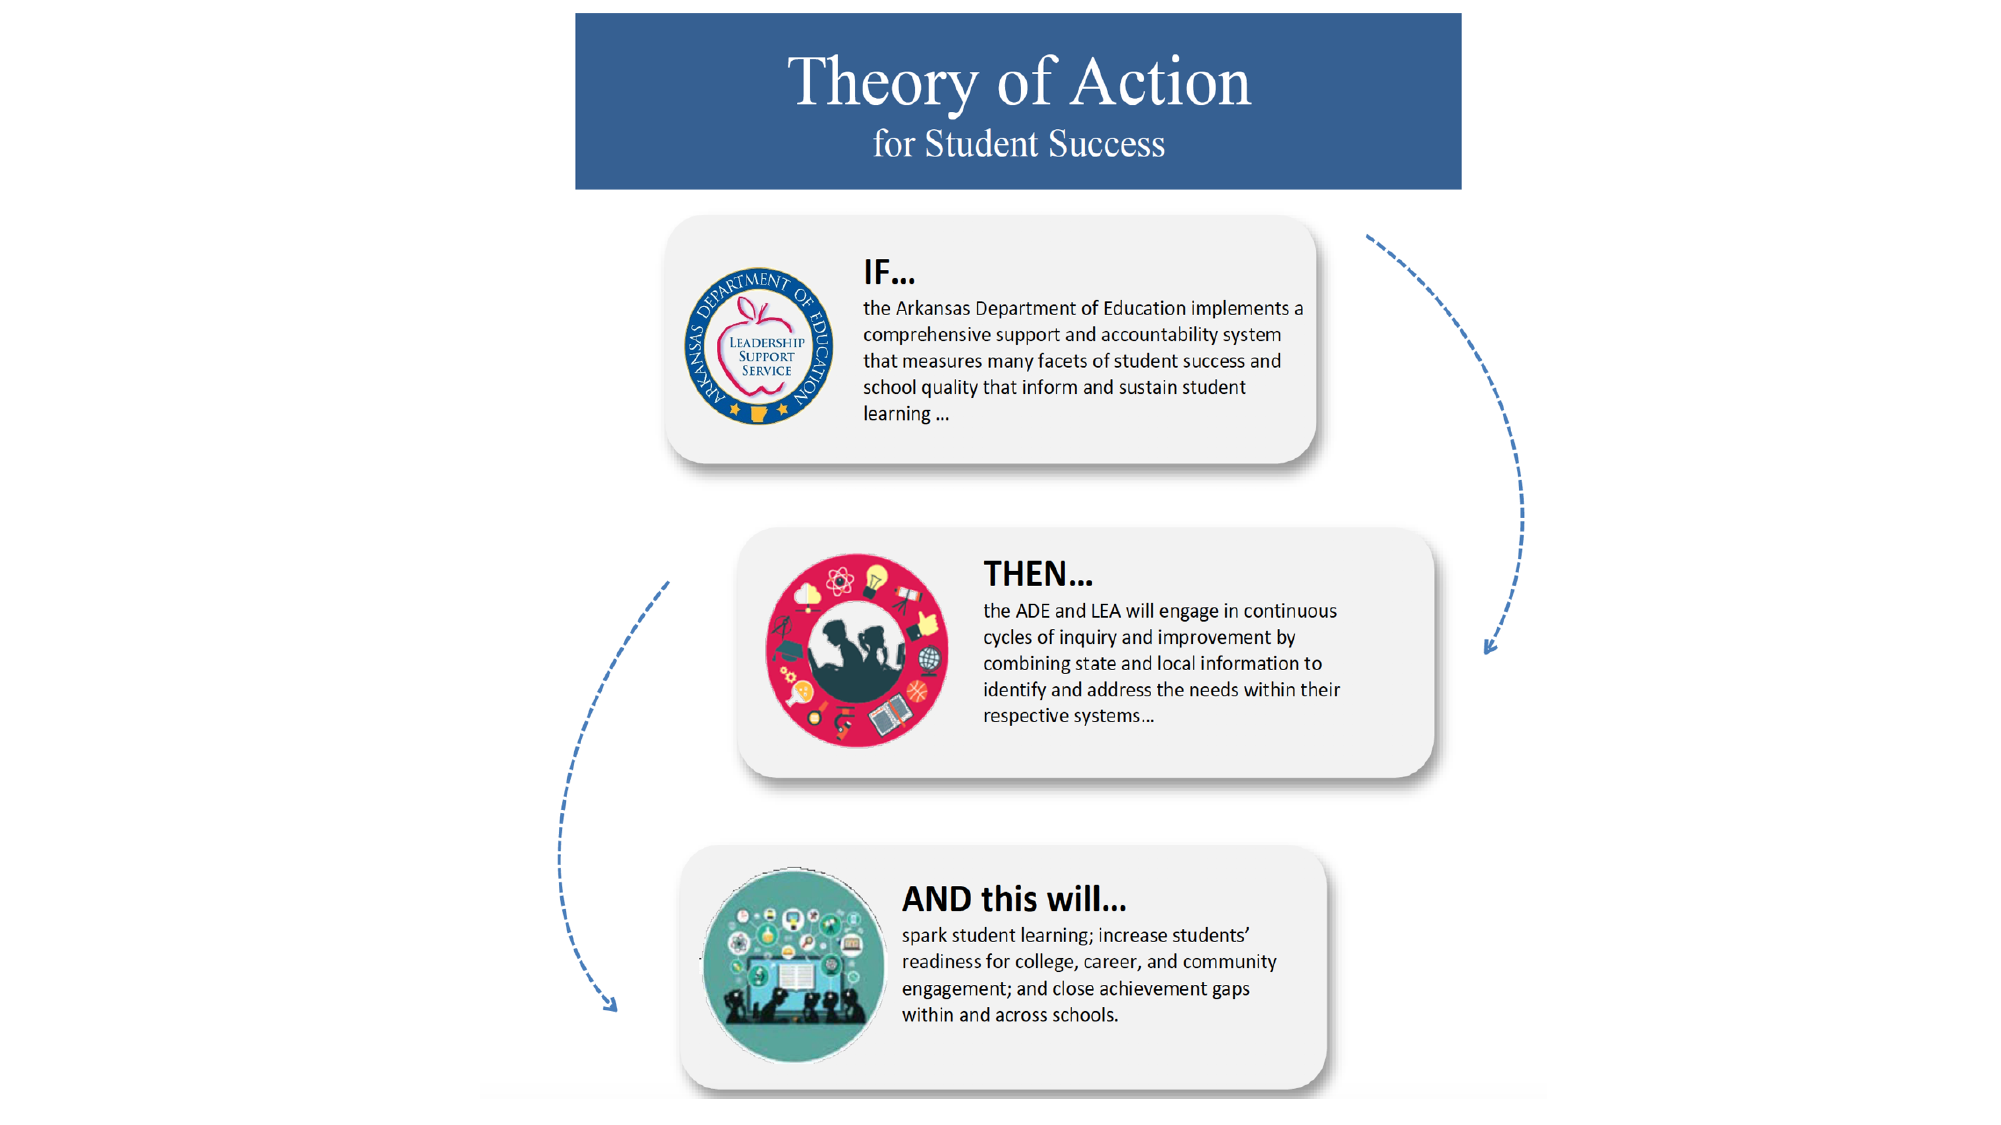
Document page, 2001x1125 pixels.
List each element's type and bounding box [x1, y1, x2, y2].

picture [479, 0, 1547, 1099]
